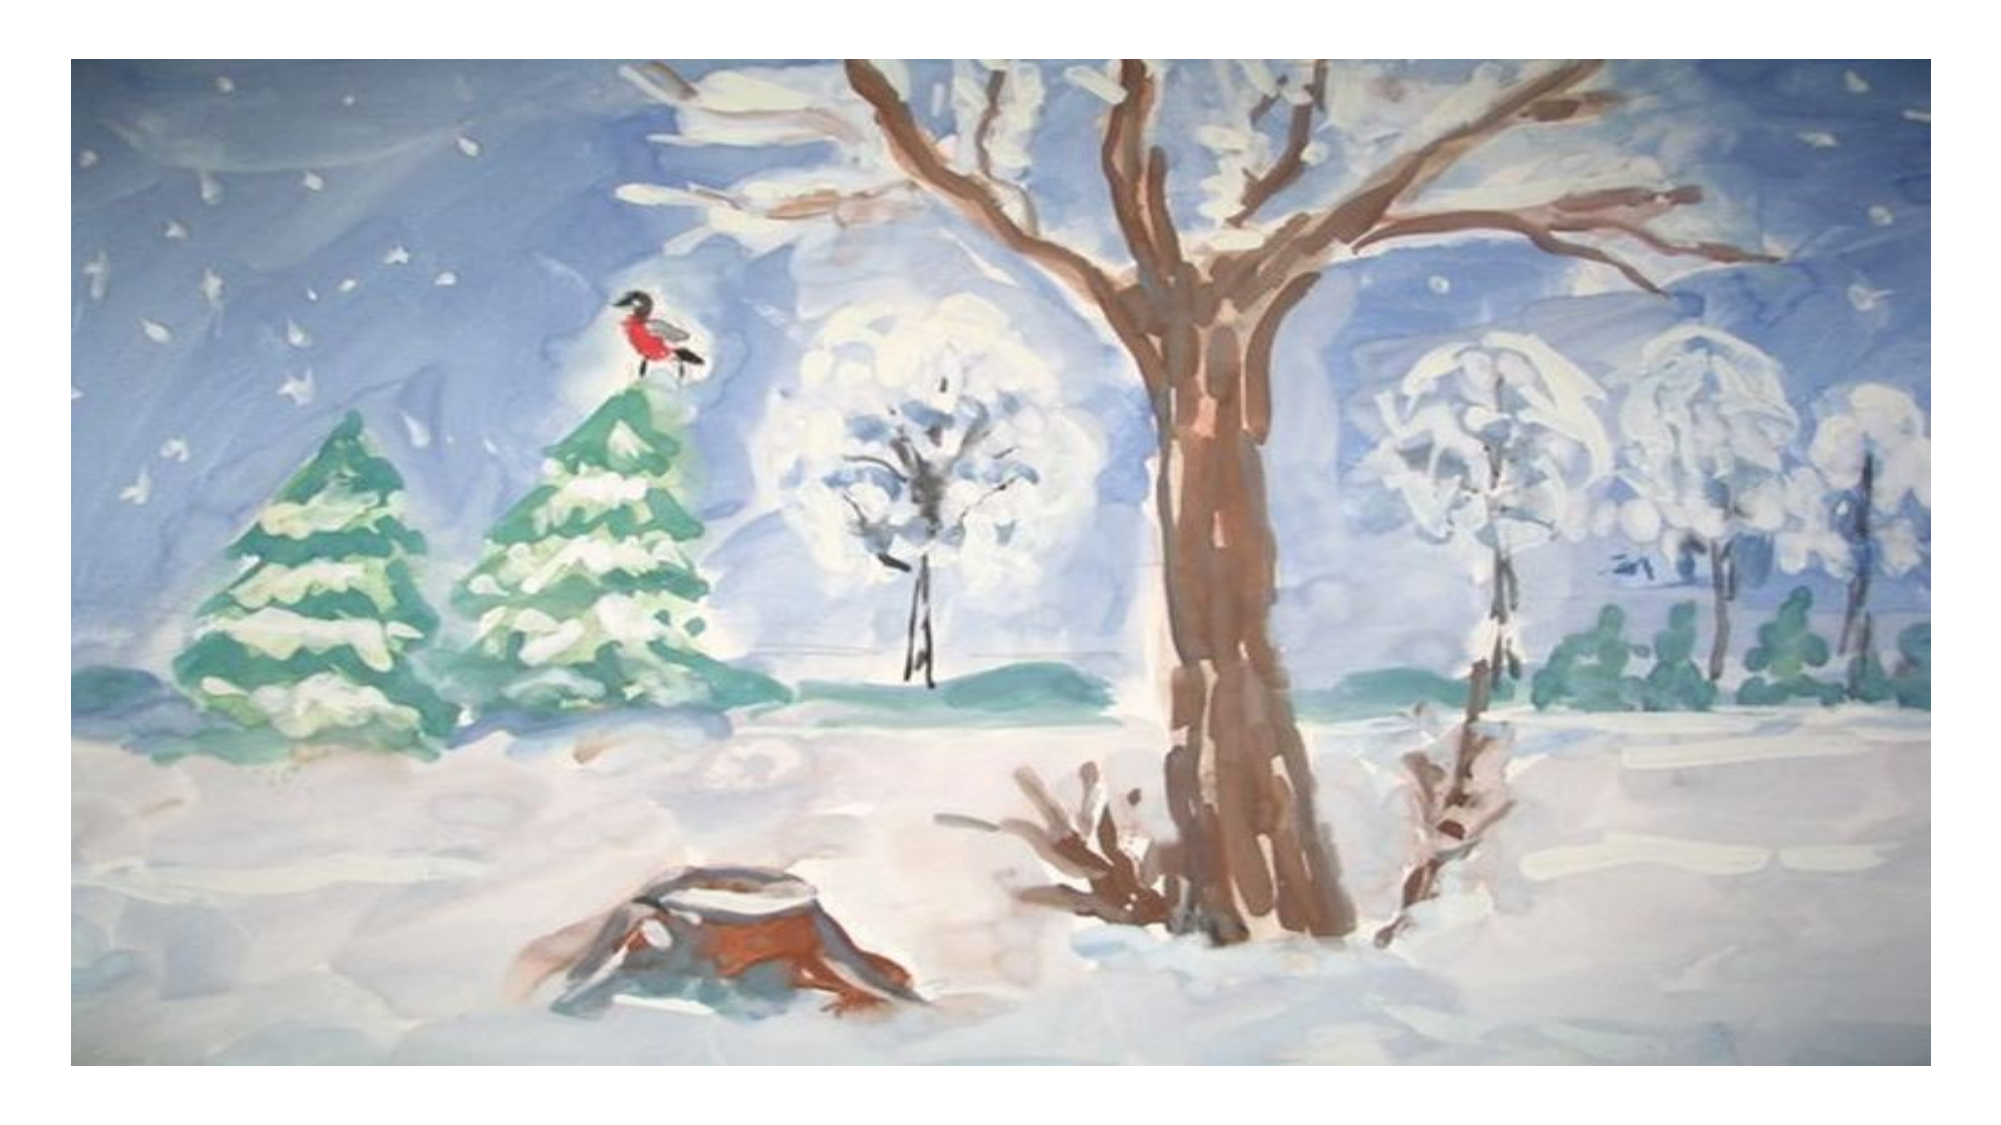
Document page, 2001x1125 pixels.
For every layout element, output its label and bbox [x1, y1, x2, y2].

list [71, 59, 1931, 1066]
